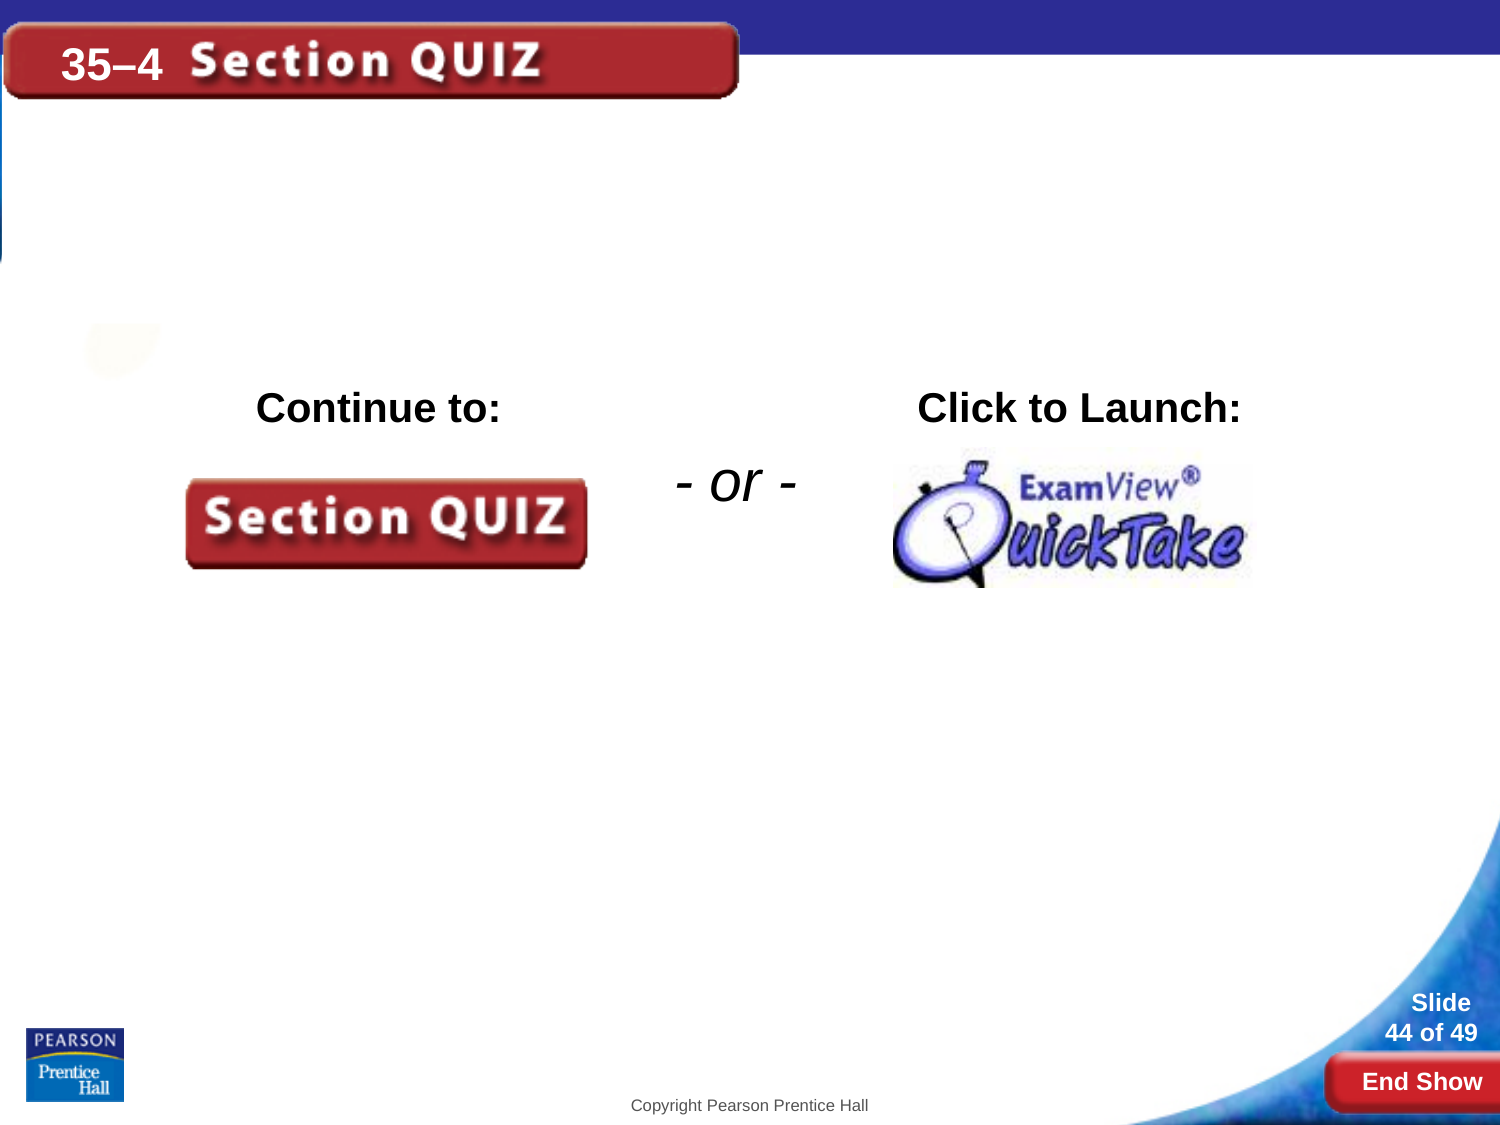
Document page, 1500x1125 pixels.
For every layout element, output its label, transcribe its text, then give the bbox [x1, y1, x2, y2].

footer Copyright Pearson Prentice Hall [512, 1087, 988, 1113]
picture [0, 0, 1500, 1125]
title 35–4 [2, 26, 179, 98]
text_box [853, 449, 1279, 622]
